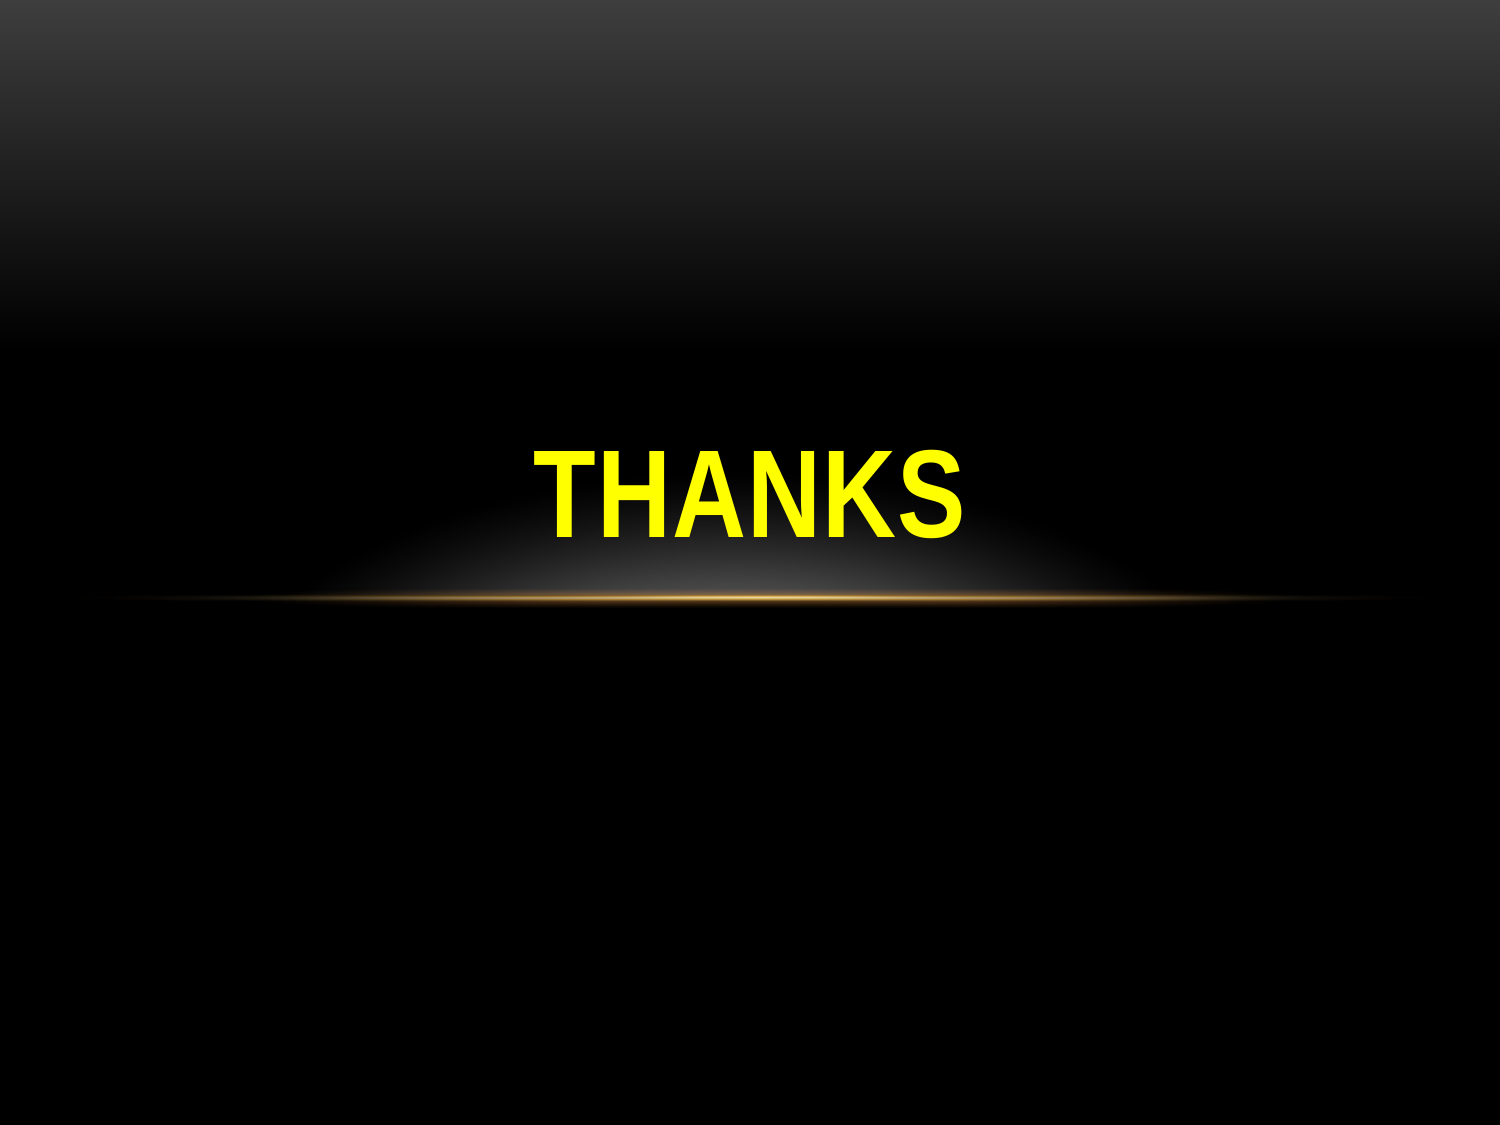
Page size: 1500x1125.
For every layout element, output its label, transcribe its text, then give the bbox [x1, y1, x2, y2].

picture [0, 0, 1500, 750]
title Thanks [112, 329, 1388, 571]
